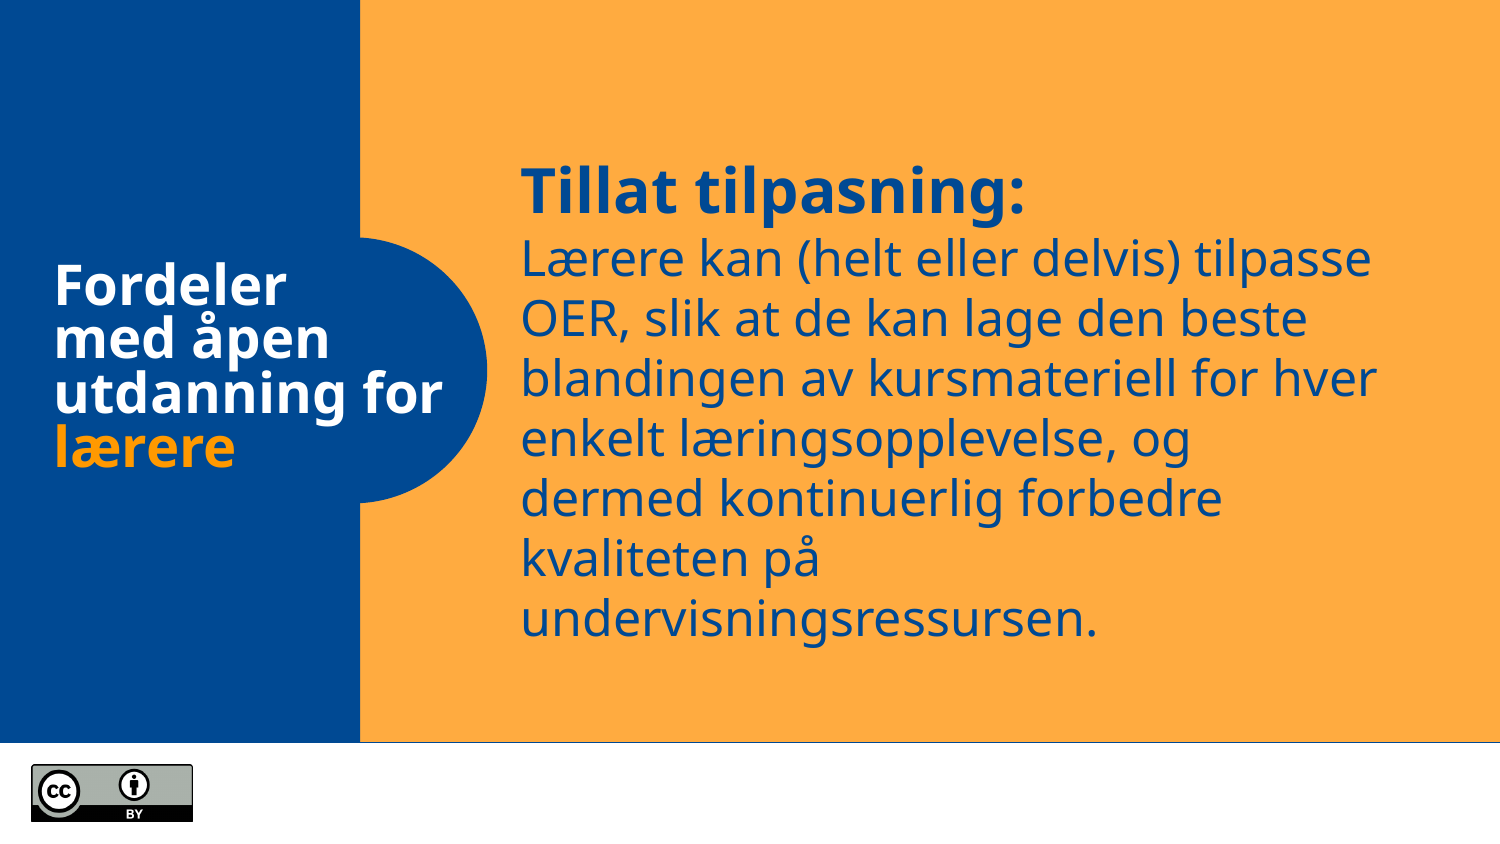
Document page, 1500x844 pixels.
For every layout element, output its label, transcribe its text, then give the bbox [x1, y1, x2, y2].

text_box [0, 0, 361, 742]
text_box [471, 306, 488, 434]
text_box [304, 237, 401, 246]
picture [31, 764, 193, 822]
text_box [300, 493, 405, 504]
text_box Tillat tilpasning: Lærere kan (helt eller delvis) tilpasse OER, slik at de kan lage den beste blandingen av kursmateriell for hver enkelt læringsopplevelse, og dermed kontinuerlig forbedre kvaliteten på undervisningsressursen. [505, 136, 1402, 662]
text_box Fordeler med åpen utdanning for lærere [38, 246, 471, 493]
text_box [0, 750, 1500, 844]
